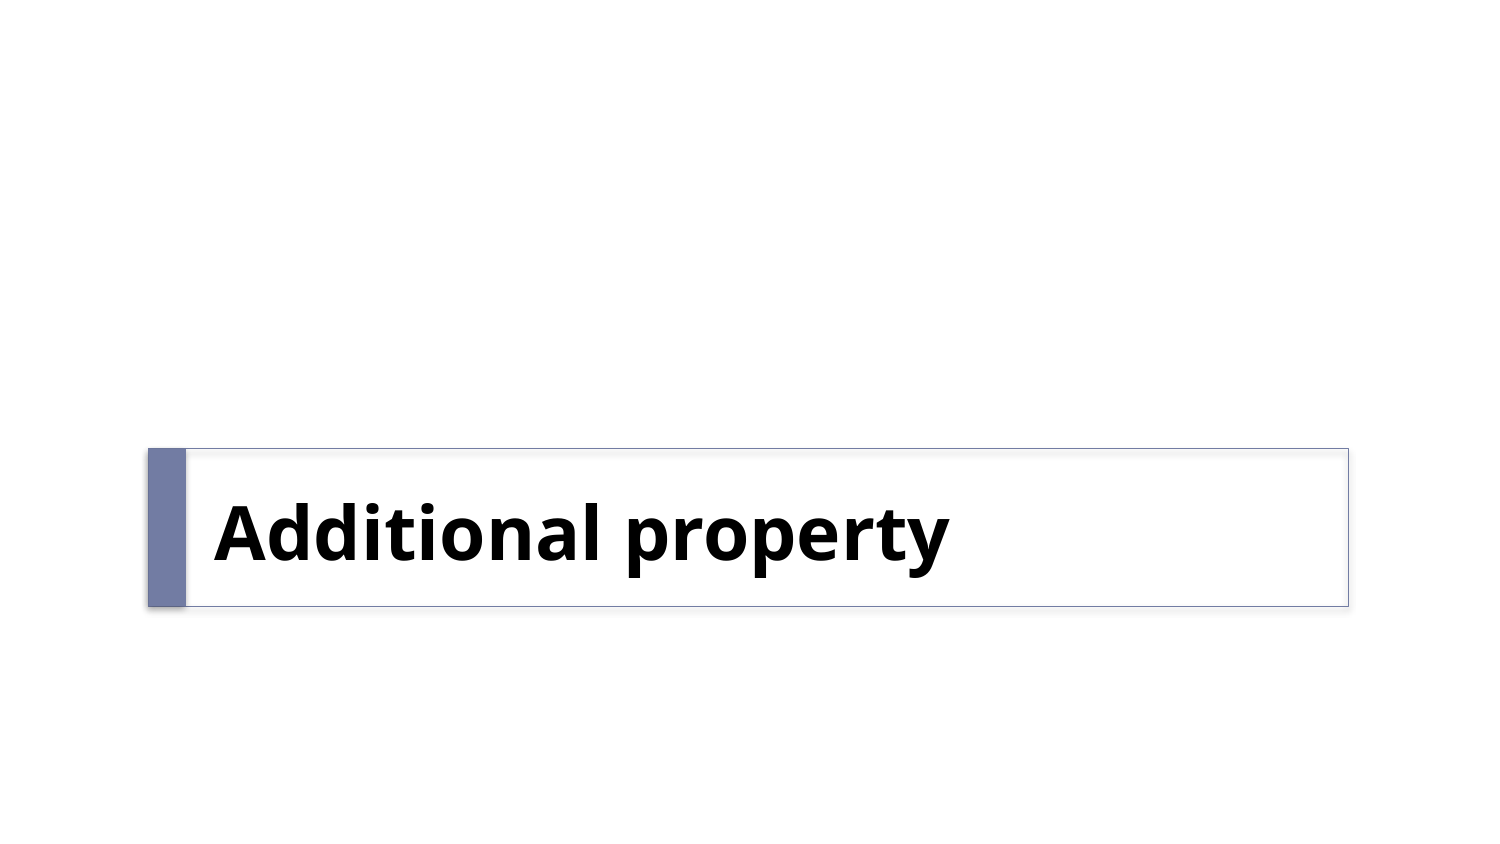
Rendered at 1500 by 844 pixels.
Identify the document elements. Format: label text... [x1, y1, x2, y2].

title Additional property [200, 478, 1325, 600]
